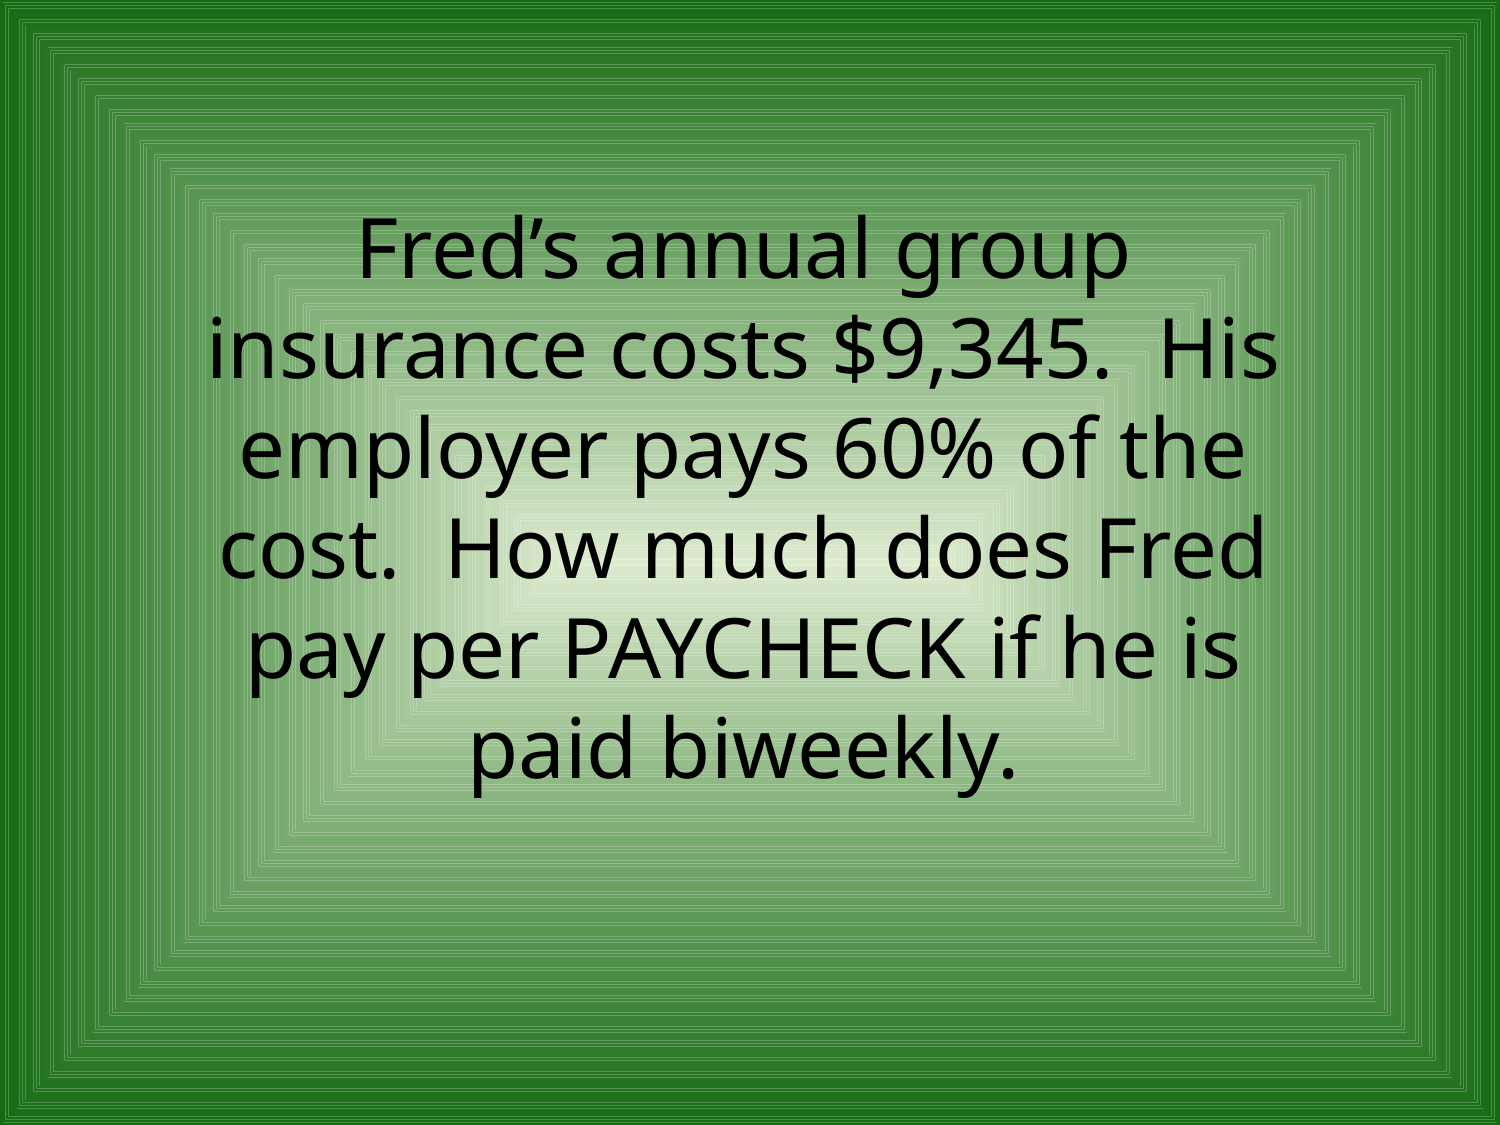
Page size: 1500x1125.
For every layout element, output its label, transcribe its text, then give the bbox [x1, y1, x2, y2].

text_box Fred’s annual group insurance costs $9,345. His employer pays 60% of the cost. How much does Fred pay per PAYCHECK if he is paid biweekly. [187, 187, 1300, 803]
